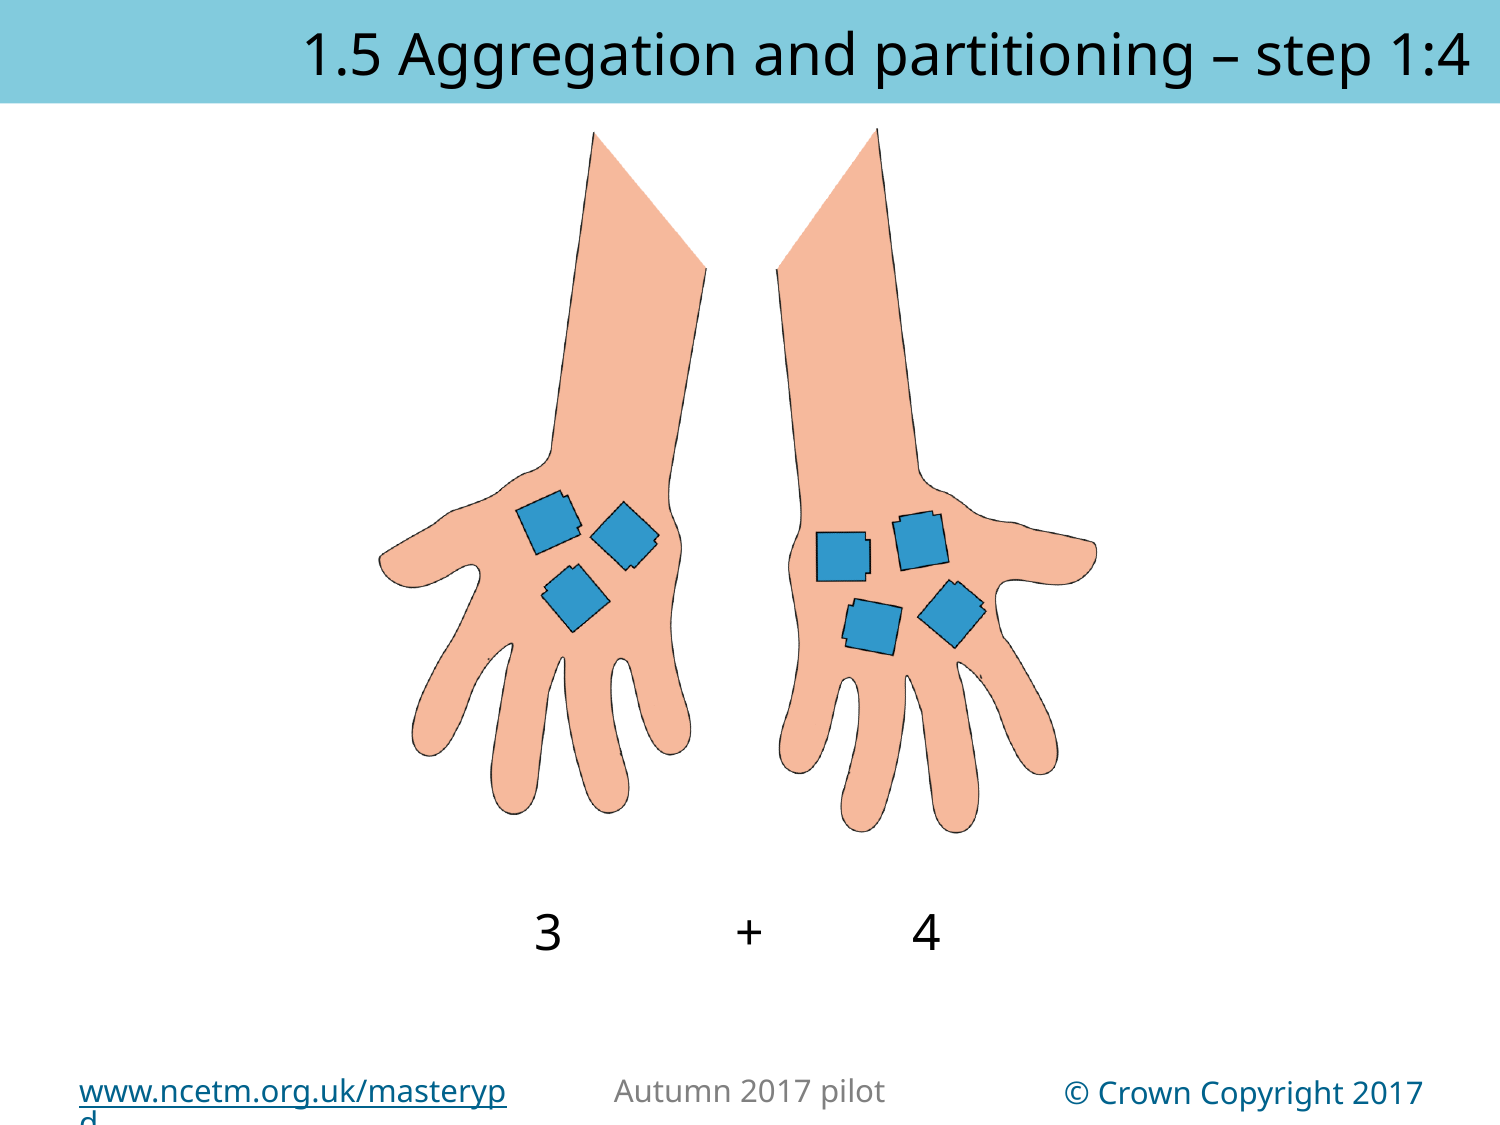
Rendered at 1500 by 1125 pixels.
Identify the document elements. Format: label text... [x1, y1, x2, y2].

list 1.5 Aggregation and partitioning – step 1:4 [0, 0, 1500, 104]
text_box 4 [868, 893, 987, 969]
text_box 3 [490, 893, 609, 969]
text_box + [690, 893, 809, 969]
picture [185, 127, 1296, 904]
